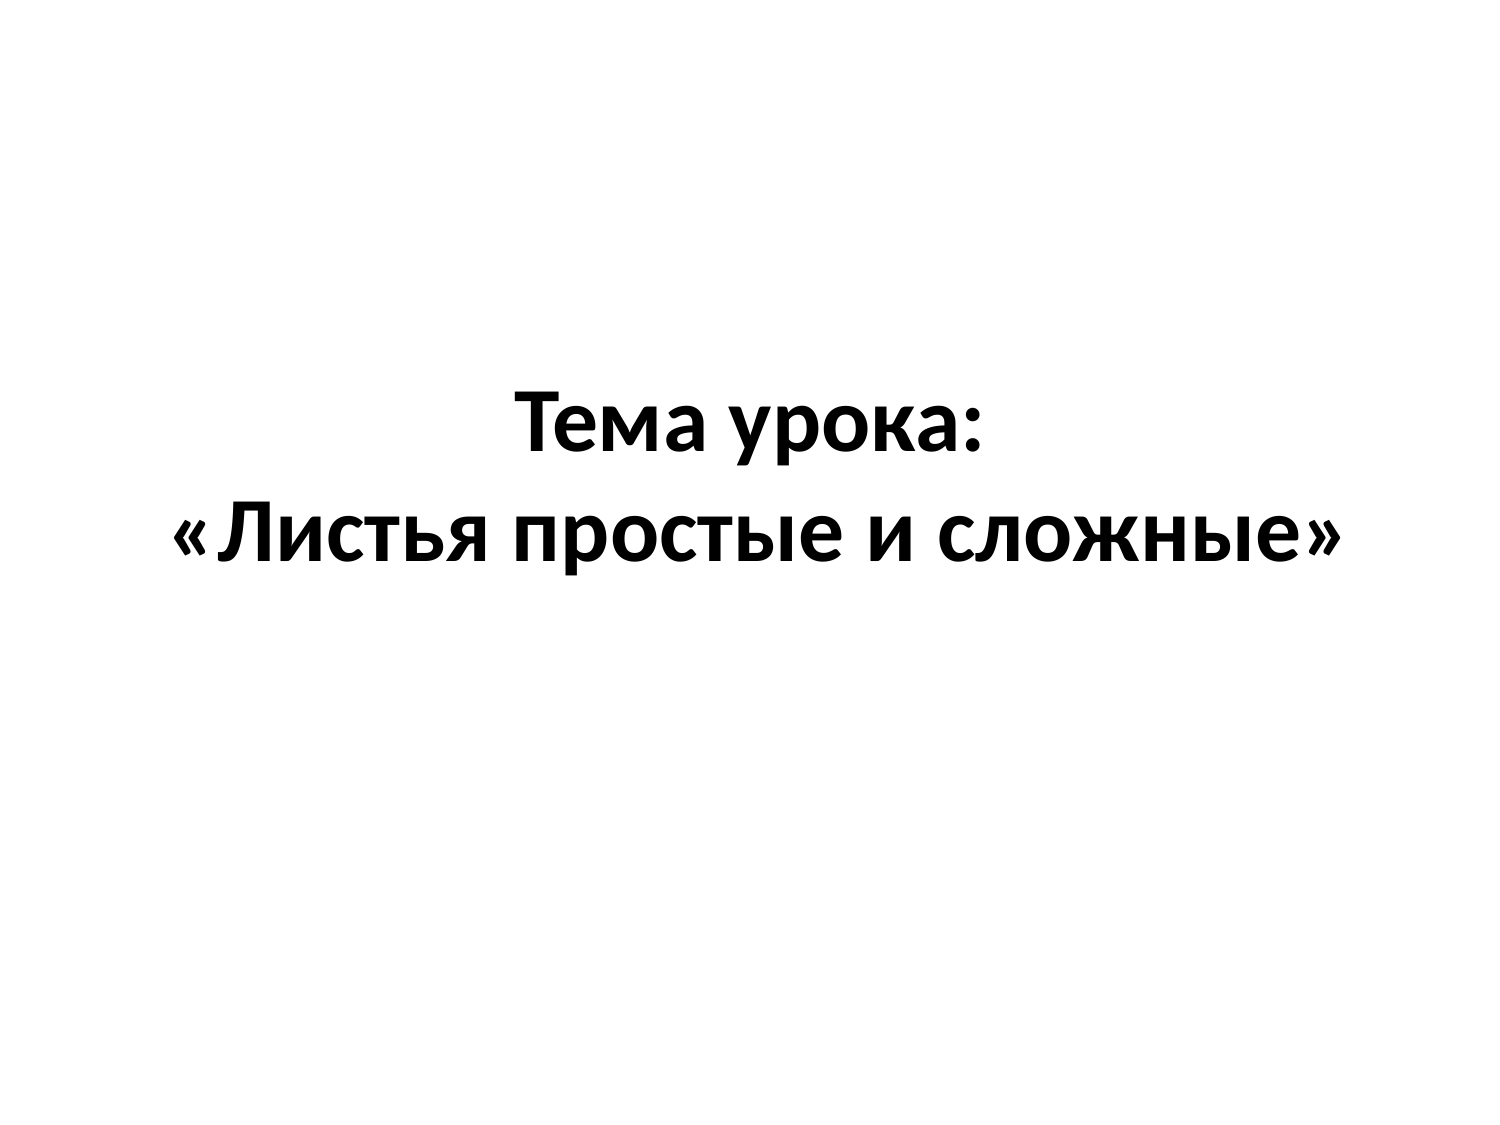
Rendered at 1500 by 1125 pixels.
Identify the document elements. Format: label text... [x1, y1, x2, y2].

title Тема урока: «Листья простые и сложные» [112, 349, 1388, 591]
